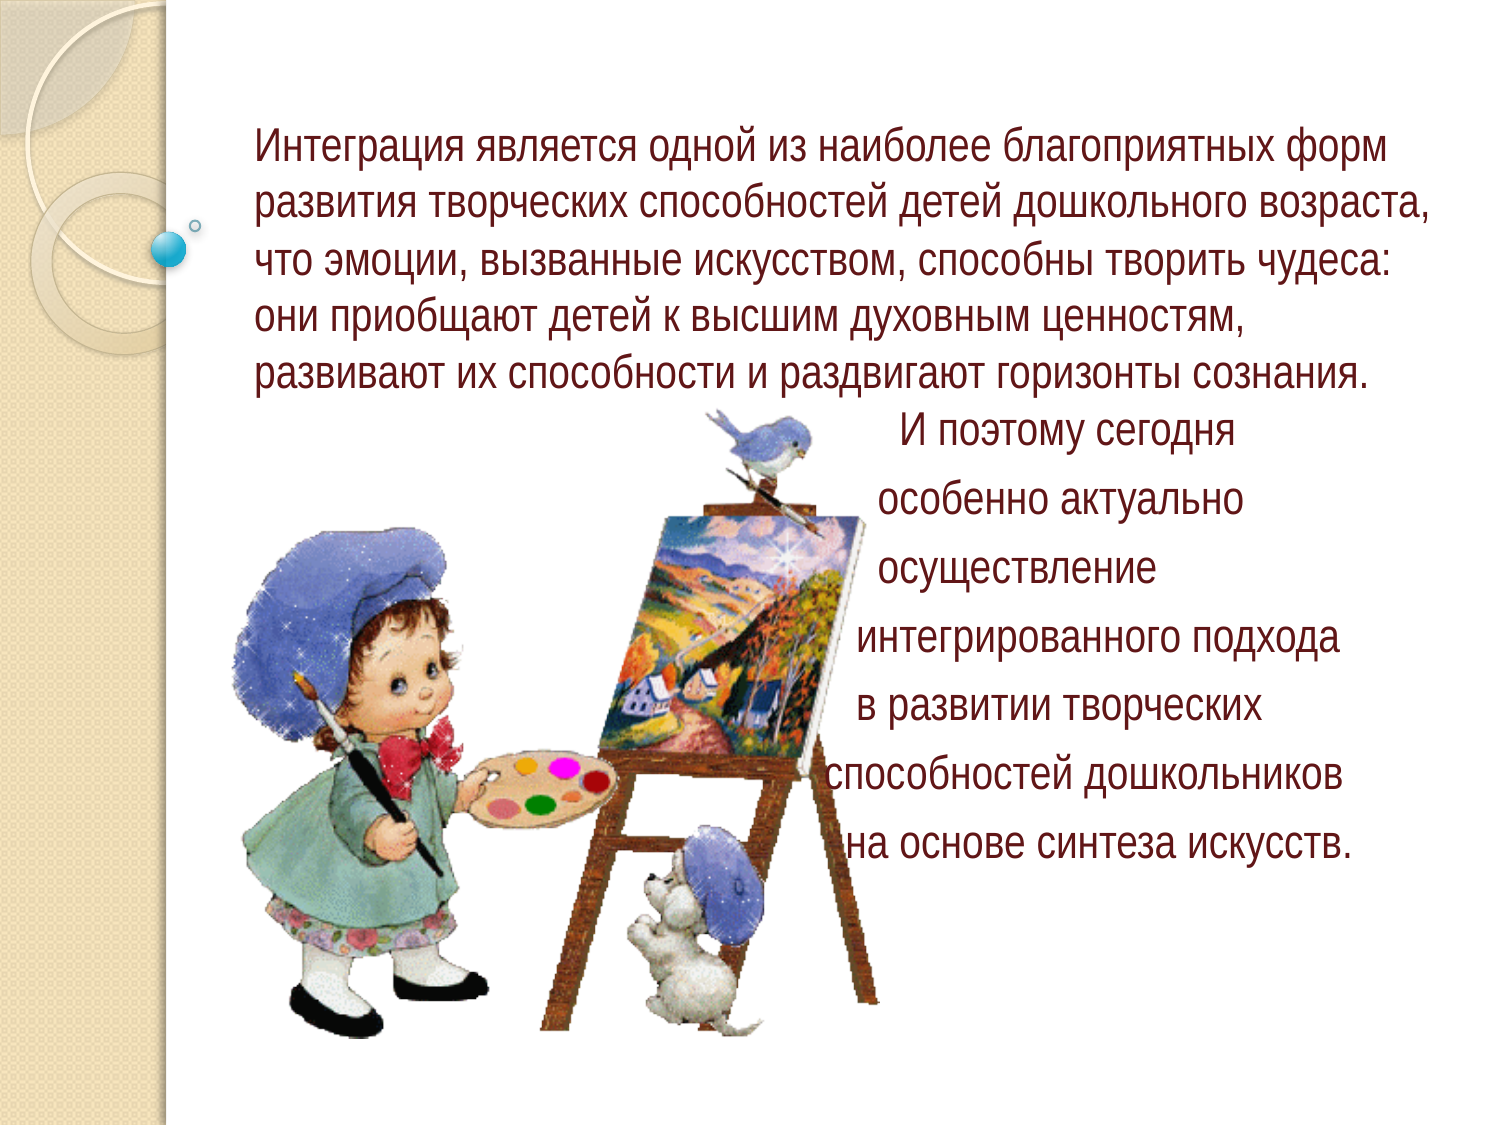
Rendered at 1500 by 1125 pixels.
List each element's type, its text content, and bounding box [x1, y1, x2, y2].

subtitle Интеграция является одной из наиболее благоприятных форм развития творческих способностей детей дошкольного возраста, что эмоции, вызванные искусством, способны творить чудеса: они приобщают детей к высшим духовным ценностям, развивают их способности и раздвигают горизонты сознания. И поэтому сегодня особенно актуально осуществление интегрированного подхода в развитии творческих способностей дошкольников на основе синтеза искусств. [234, 113, 1451, 977]
picture [229, 388, 881, 1039]
